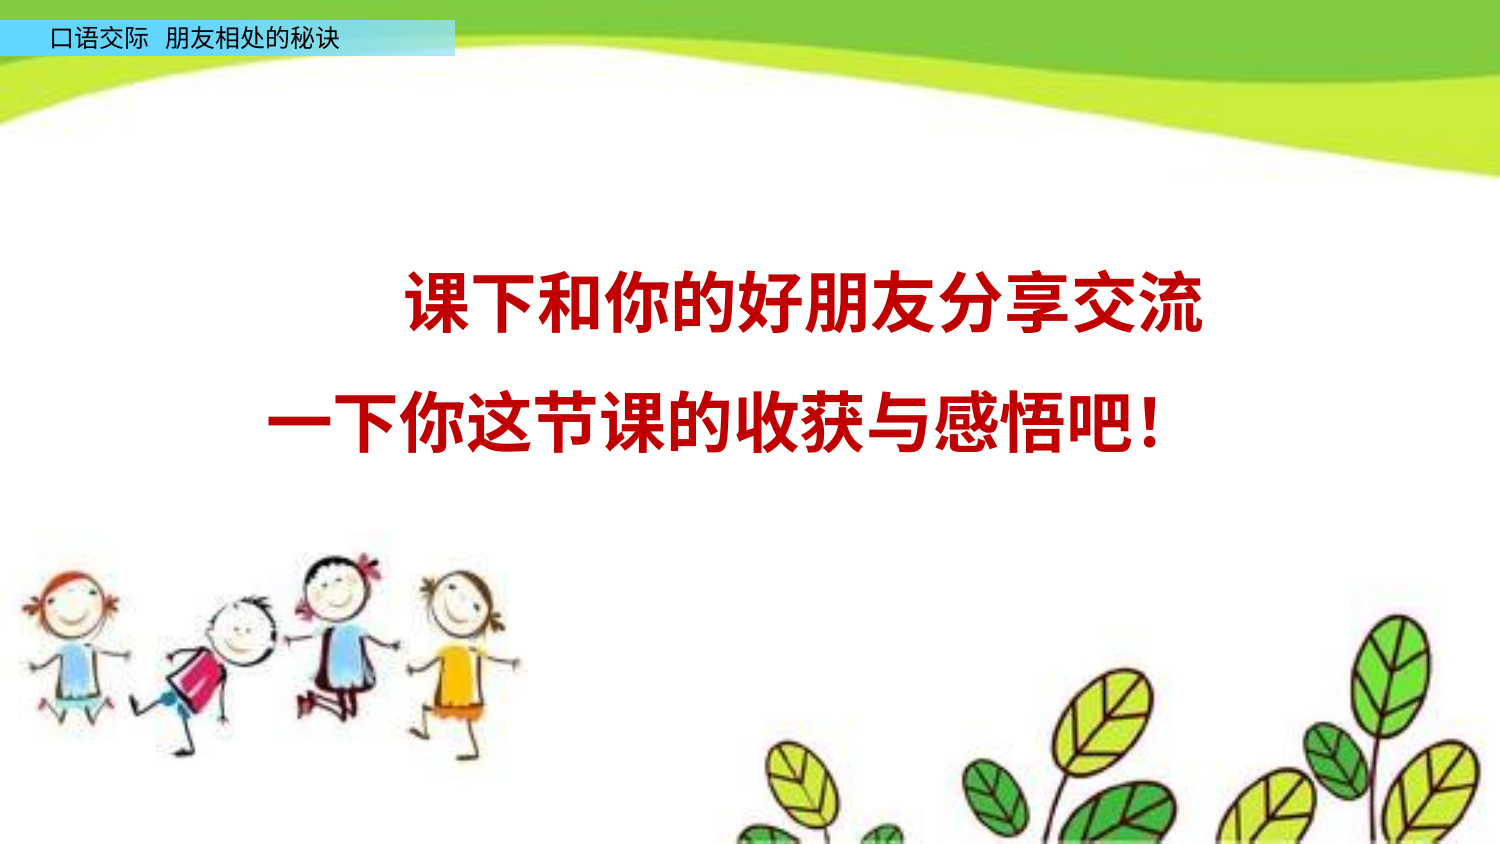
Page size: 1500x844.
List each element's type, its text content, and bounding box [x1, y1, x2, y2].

picture [0, 0, 1500, 844]
text_box 课下和你的好朋友分享交流一下你这节课的收获与感悟吧！ [251, 163, 1267, 618]
